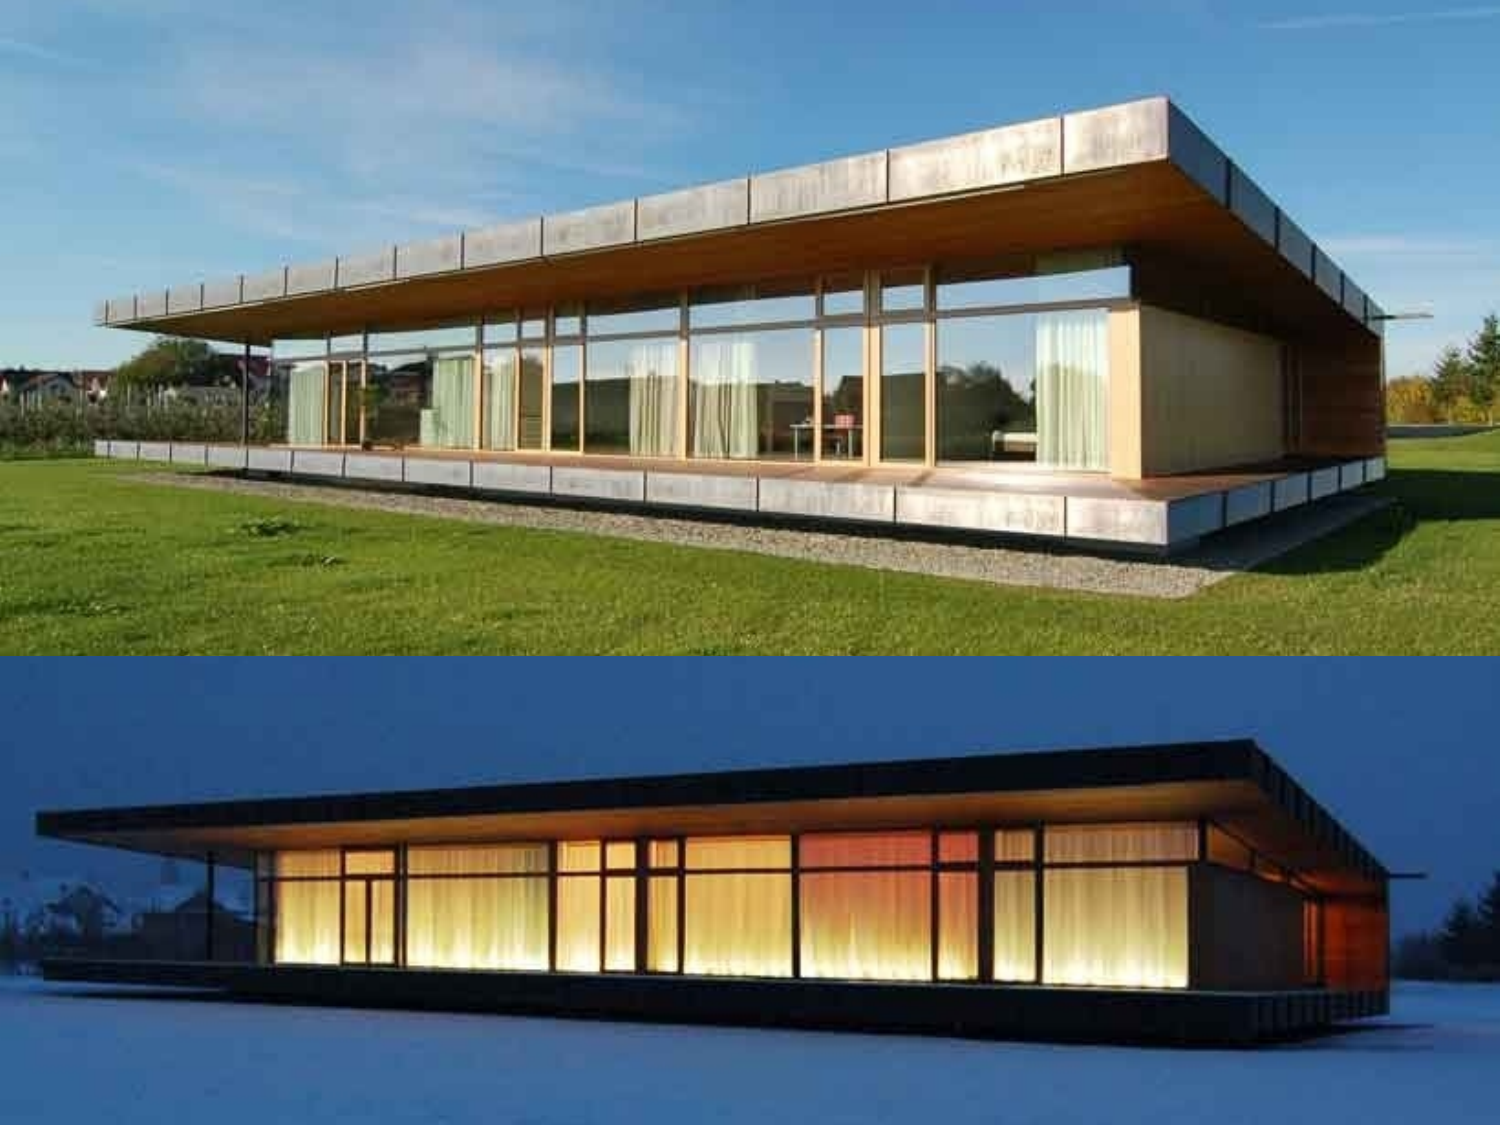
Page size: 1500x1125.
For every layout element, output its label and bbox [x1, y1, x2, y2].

list [0, 656, 1500, 1125]
picture [0, 0, 1500, 656]
